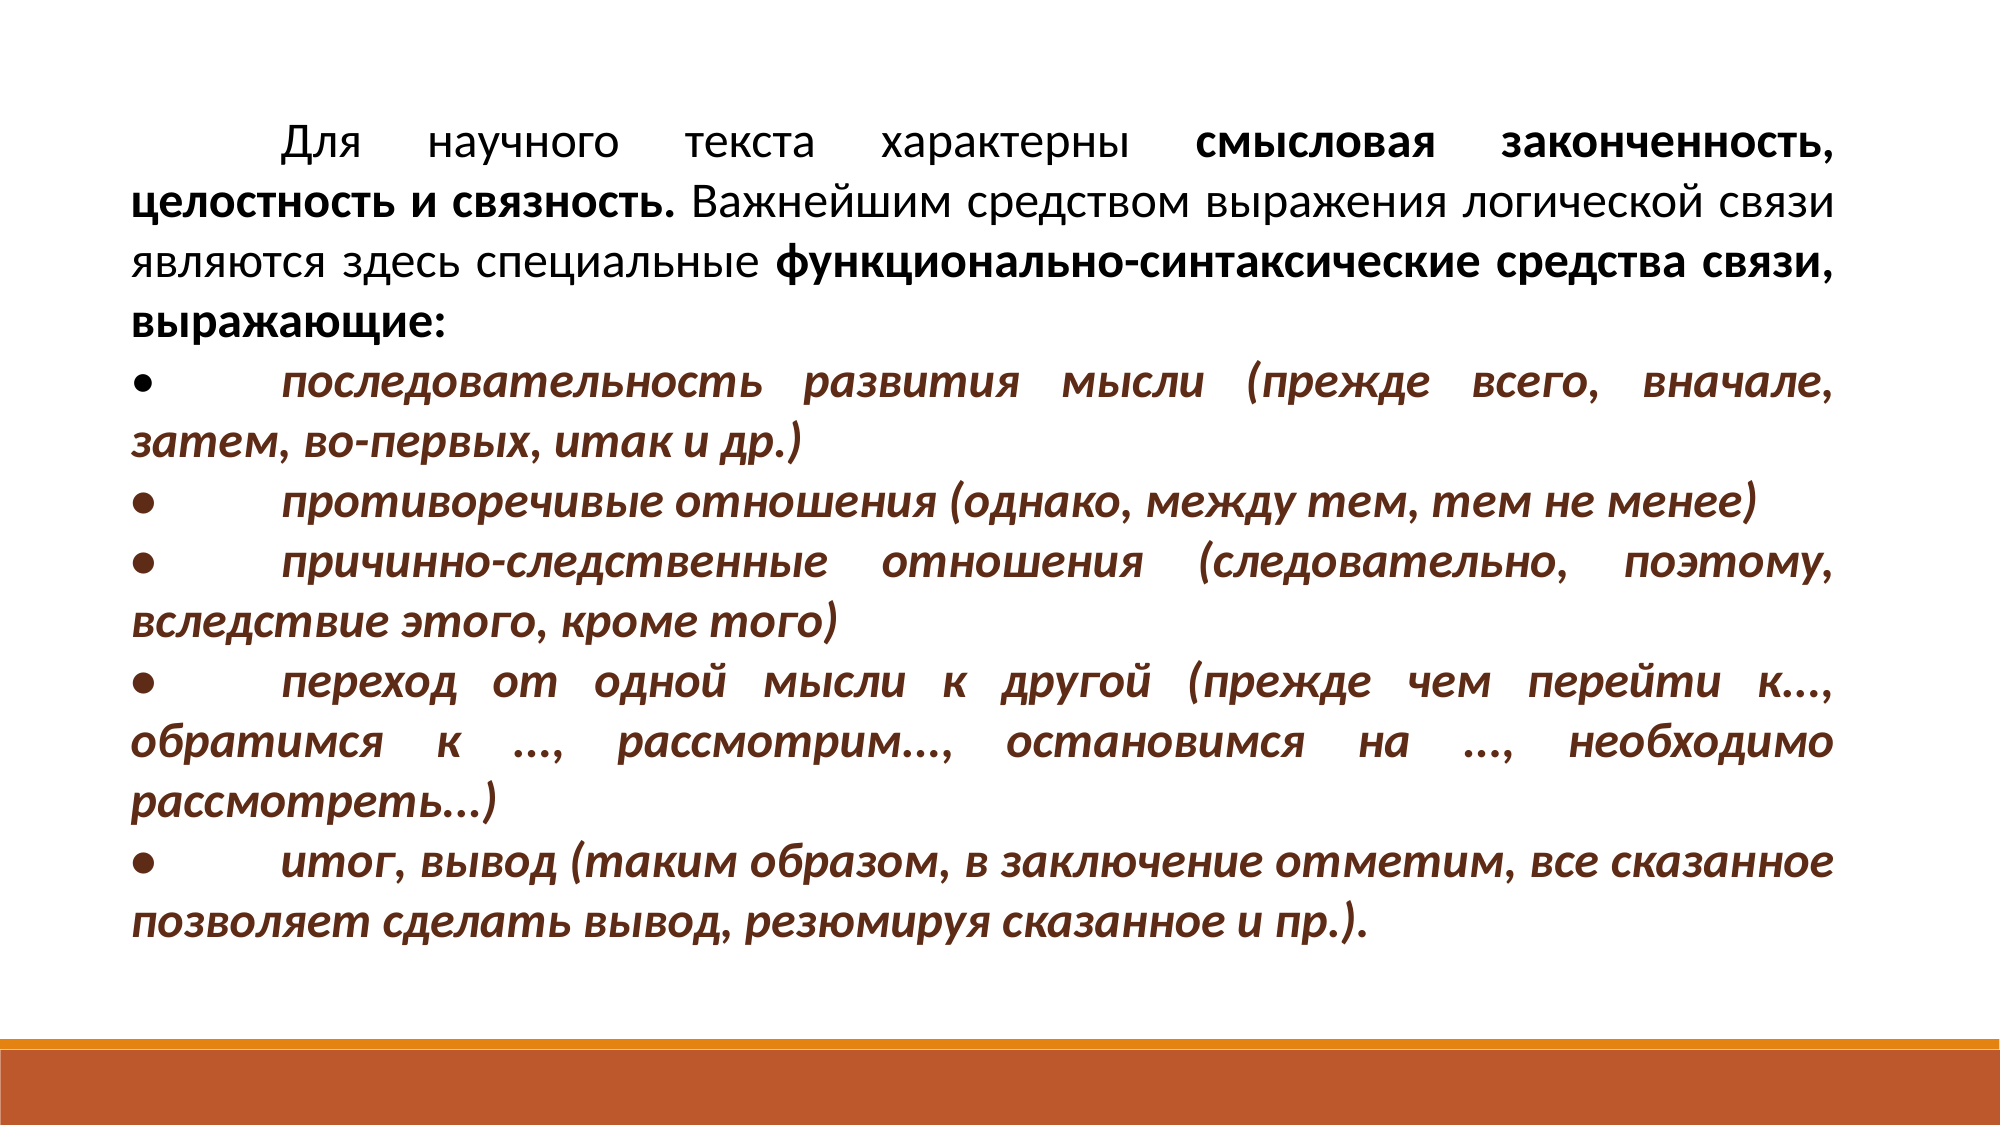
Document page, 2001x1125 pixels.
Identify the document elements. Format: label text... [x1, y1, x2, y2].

text_box Для научного текста характерны смысловая законченность, целостность и связность. Важнейшим средством выражения логической связи являются здесь специальные функционально-синтаксические средства связи, выражающие: • последовательность развития мысли (прежде всего, вначале, затем, во-первых, итак и др.) • противоречивые отношения (однако, между тем, тем не менее) • причинно-следственные отношения (следовательно, поэтому, вследствие этого, кроме того) • переход от одной мысли к другой (прежде чем перейти к..., обратимся к ..., рассмотрим..., остановимся на ..., необходимо рассмотреть...) • итог, вывод (таким образом, в заключение отметим, все сказанное позволяет сделать вывод, резюмируя сказанное и пр.). [115, 100, 1850, 956]
